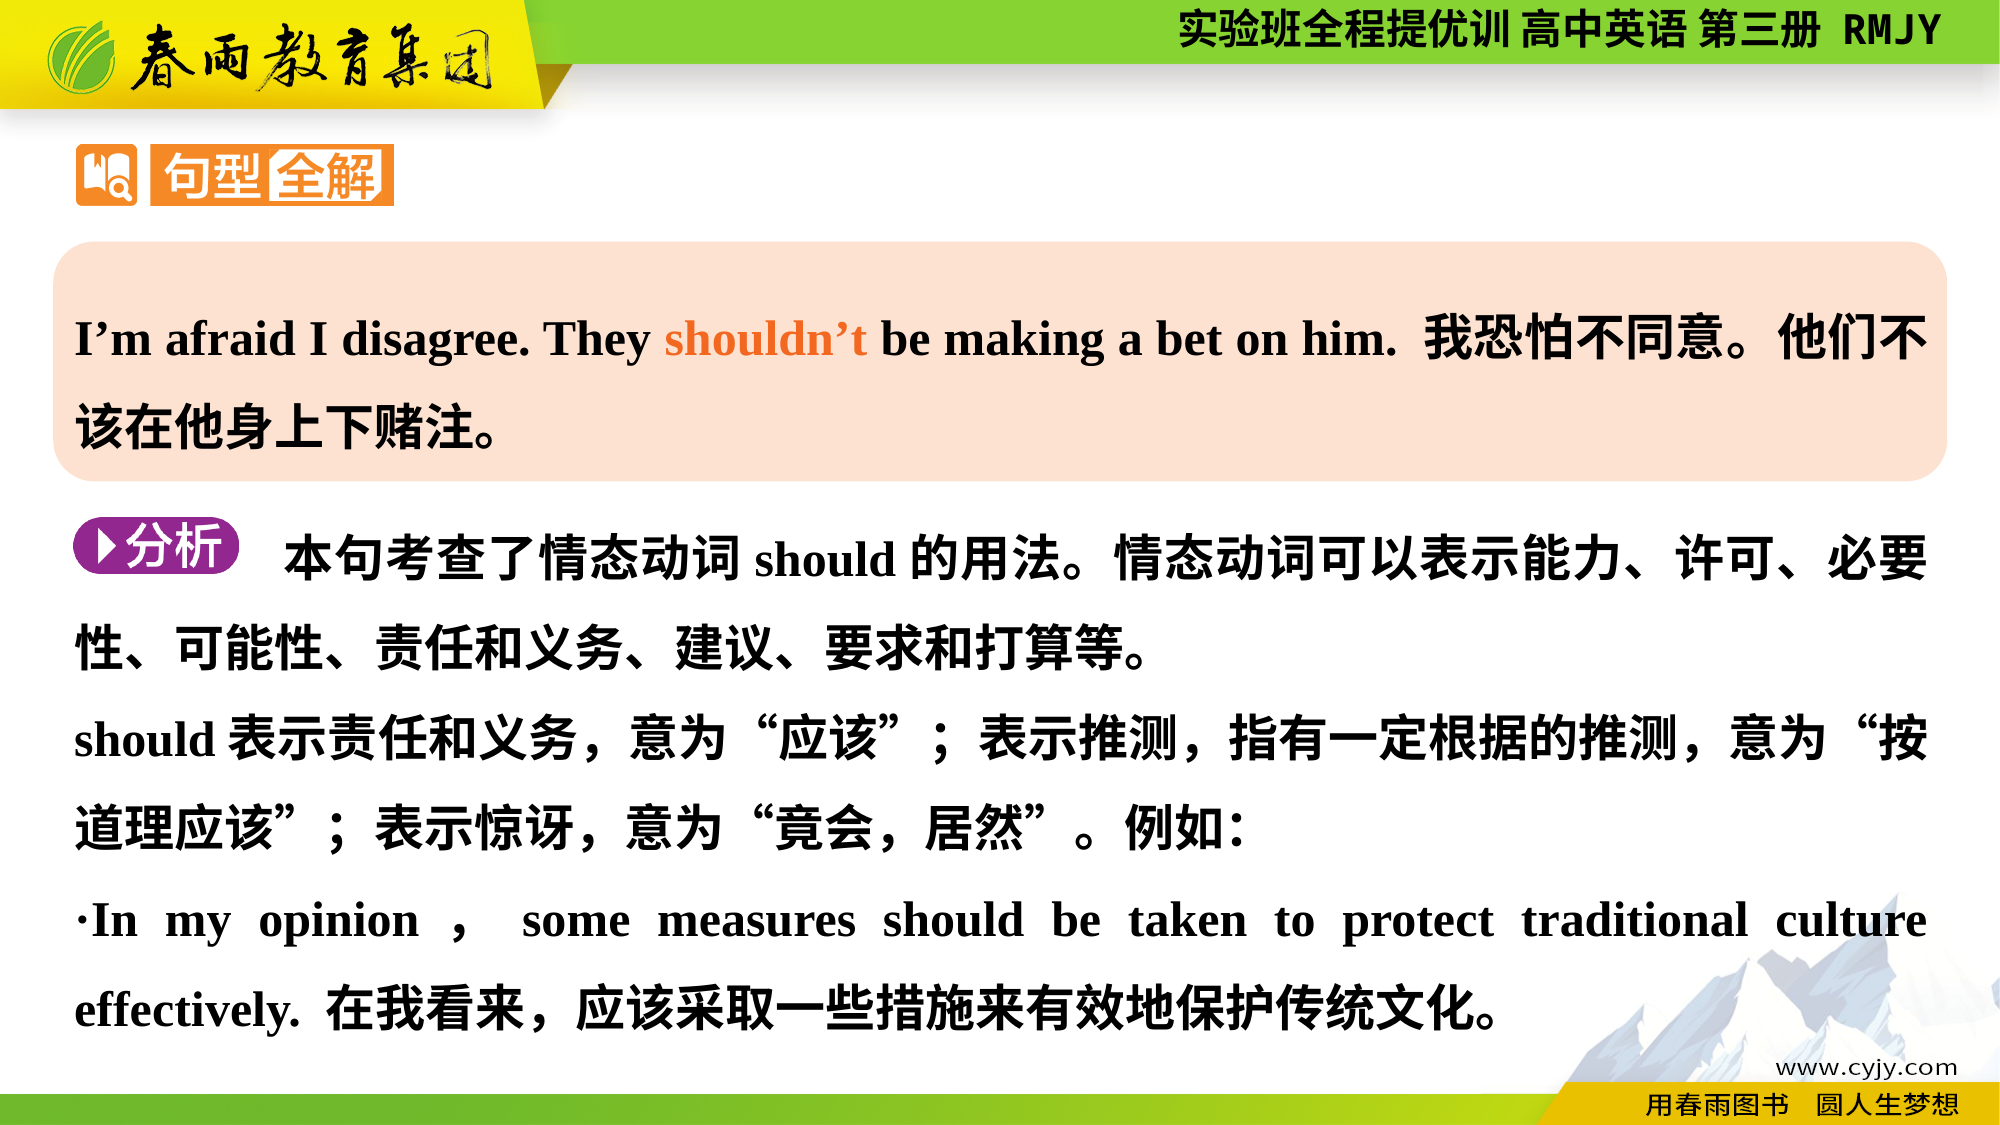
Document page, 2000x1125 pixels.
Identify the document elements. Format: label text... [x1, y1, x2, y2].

text_box 本句考查了情态动词should的用法。情态动词可以表示能力、许可、必要性、可能性、责任和义务、建议、要求和打算等。 should表示责任和义务，意为“应该”；表示推测，指有一定根据的推测，意为“按道理应该”；表示惊讶，意为“竟会，居然”。例如： ·In my opinion，some measures should be taken to protect traditional culture effectively. 在我看来，应该采取一些措施来有效地保护传统文化。 [59, 488, 1944, 1044]
picture [0, 0, 2000, 1125]
text_box [54, 243, 1944, 480]
list I’m afraid I disagree. They shouldn’t be making a bet on him. 我恐怕不同意。他们不该在他身上下赌注。 [59, 267, 1944, 454]
